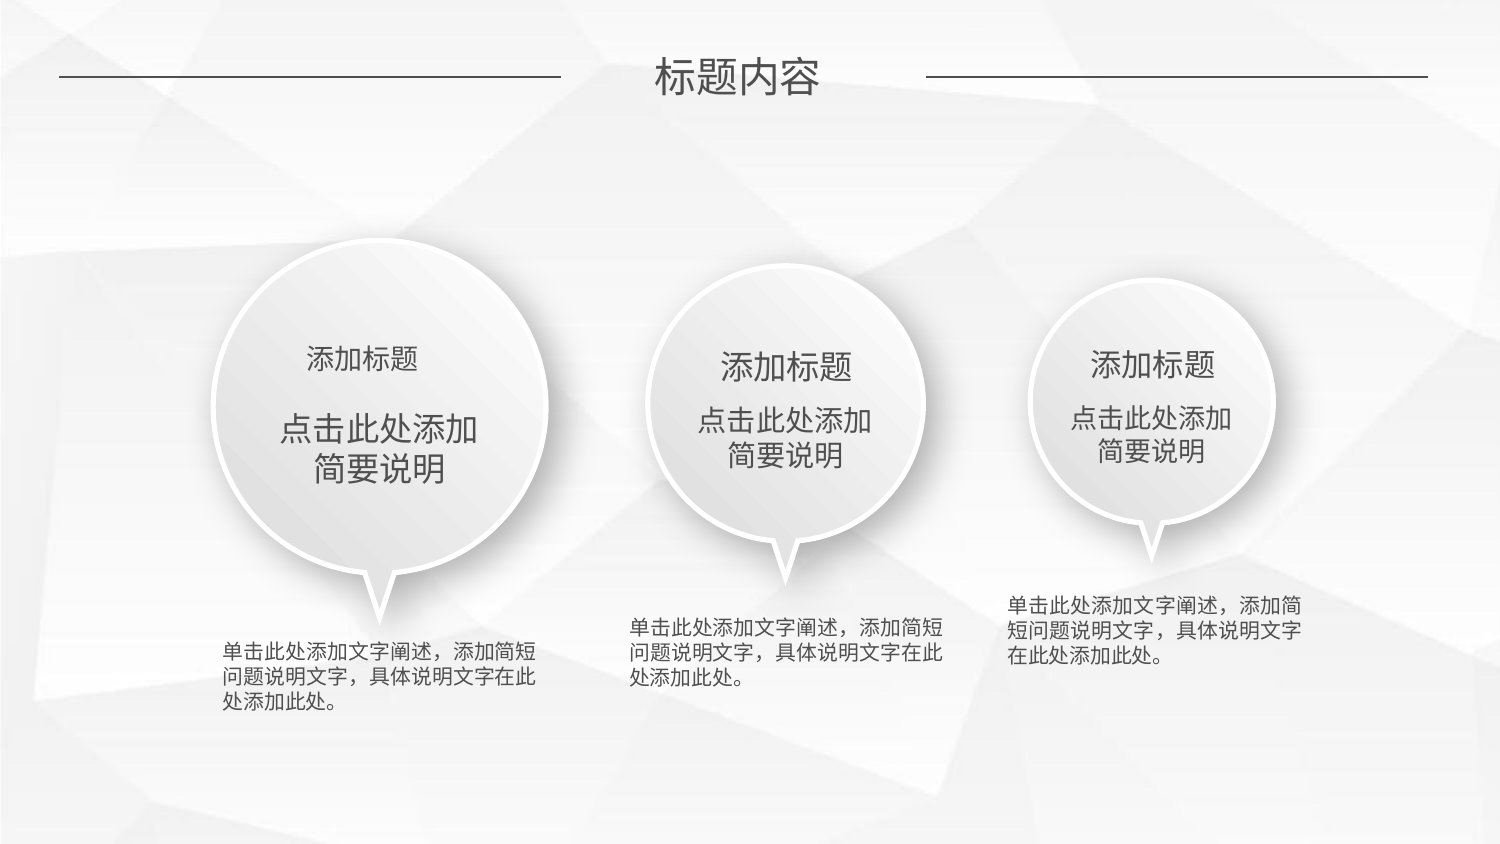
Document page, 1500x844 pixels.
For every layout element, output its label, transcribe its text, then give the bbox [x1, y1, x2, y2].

text_box 标题内容 [608, 43, 868, 109]
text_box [647, 265, 924, 579]
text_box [213, 240, 546, 618]
text_box 单击此处添加文字阐述，添加简短问题说明文字，具体说明文字在此处添加此处。 [614, 607, 958, 697]
text_box 单击此处添加文字阐述，添加简短问题说明文字，具体说明文字在此处添加此处。 [992, 585, 1317, 676]
picture [0, 0, 1500, 844]
text_box 单击此处添加文字阐述，添加简短问题说明文字，具体说明文字在此处添加此处。 [208, 630, 552, 721]
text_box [1030, 280, 1274, 556]
